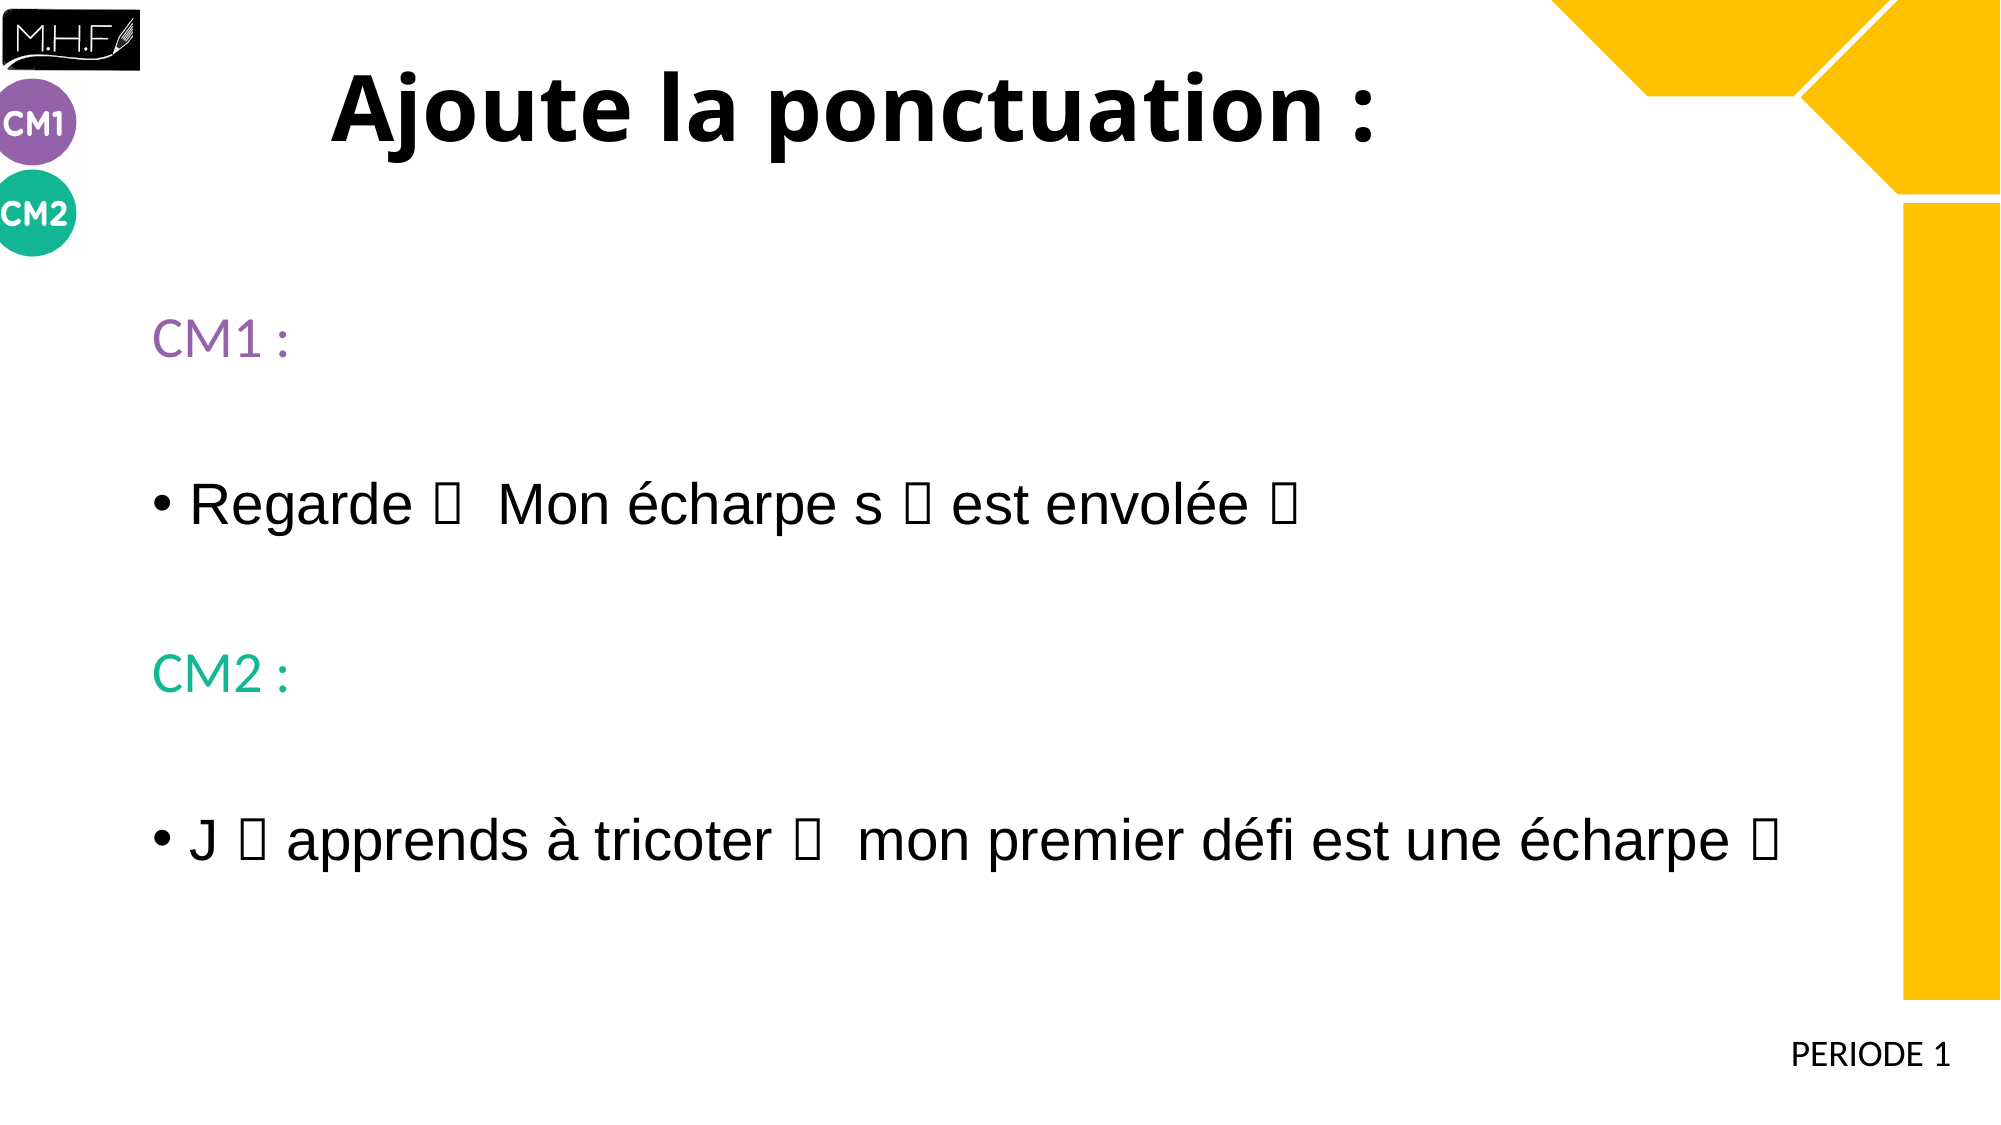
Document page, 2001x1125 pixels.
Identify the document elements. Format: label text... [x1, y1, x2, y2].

picture [0, 7, 140, 259]
title Ajoute la ponctuation : [316, 3, 1863, 221]
text_box [1902, 202, 2000, 1001]
text_box [1549, 0, 1892, 98]
text_box [1799, 0, 2000, 196]
list CM1 : Regarde  Mon écharpe s  est envolée  CM2 : J  apprends à tricoter  mon premier défi est une écharpe  [137, 299, 1945, 1014]
text_box PERIODE 1 [1362, 1021, 1967, 1082]
